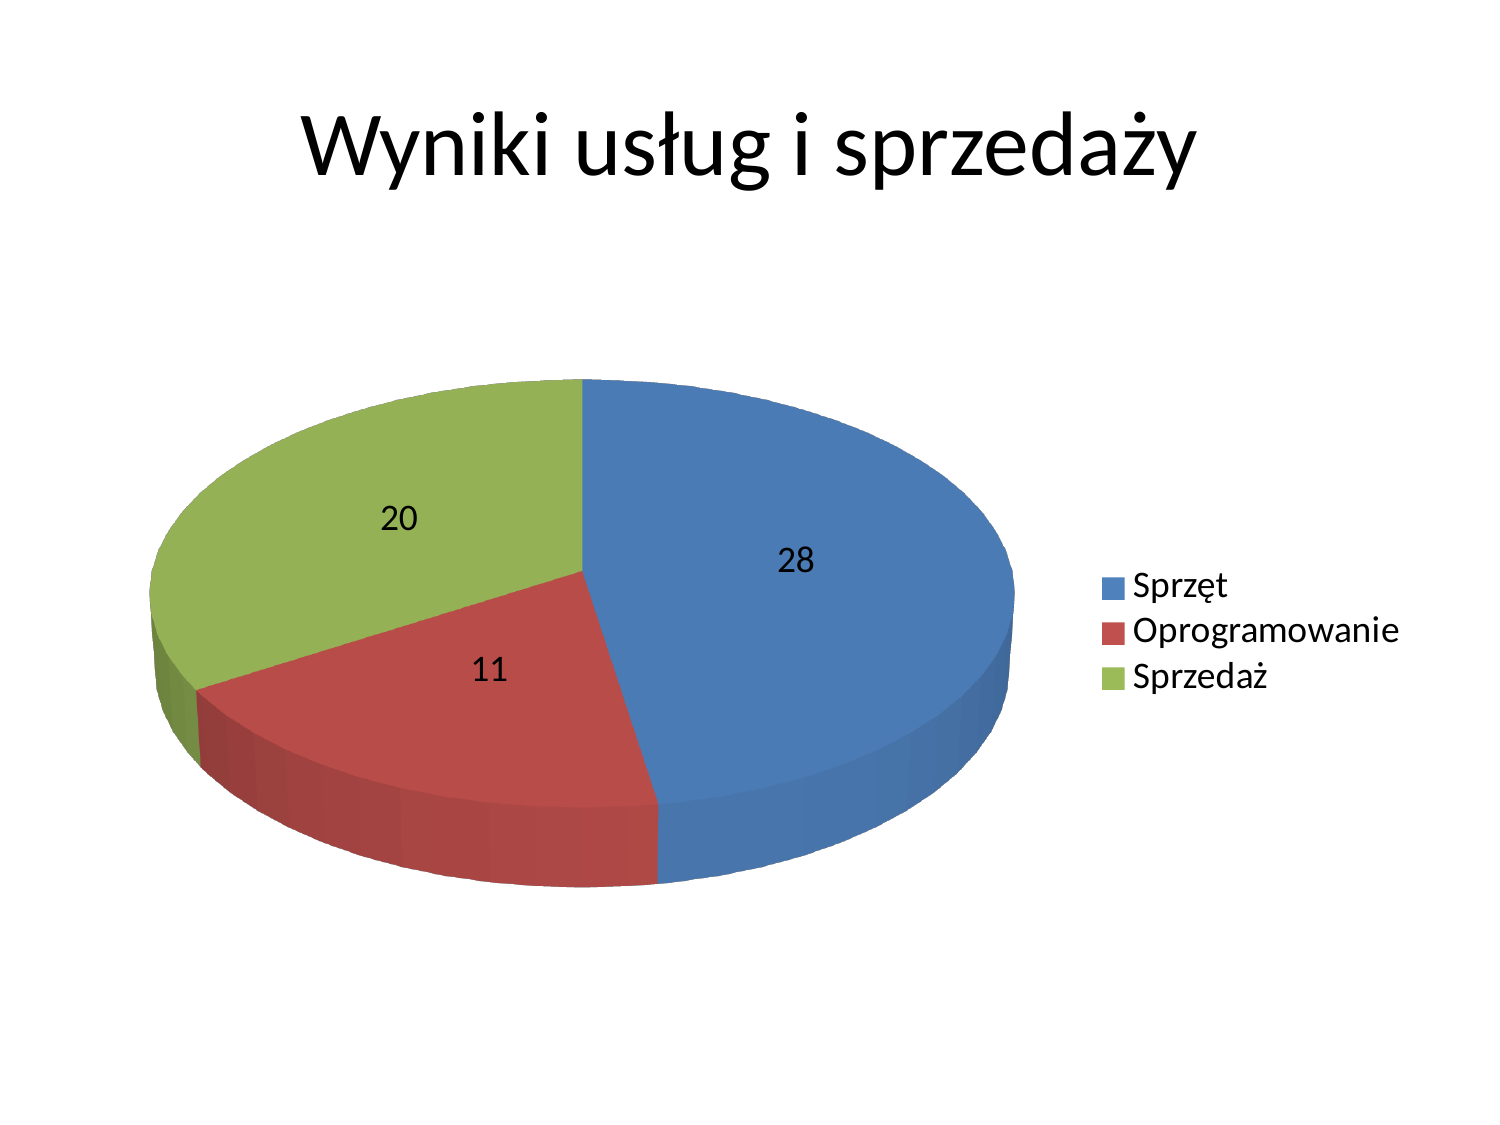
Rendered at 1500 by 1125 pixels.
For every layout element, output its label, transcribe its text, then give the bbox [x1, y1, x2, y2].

title Wyniki usług i sprzedaży [75, 45, 1425, 233]
chart [74, 262, 1426, 1006]
